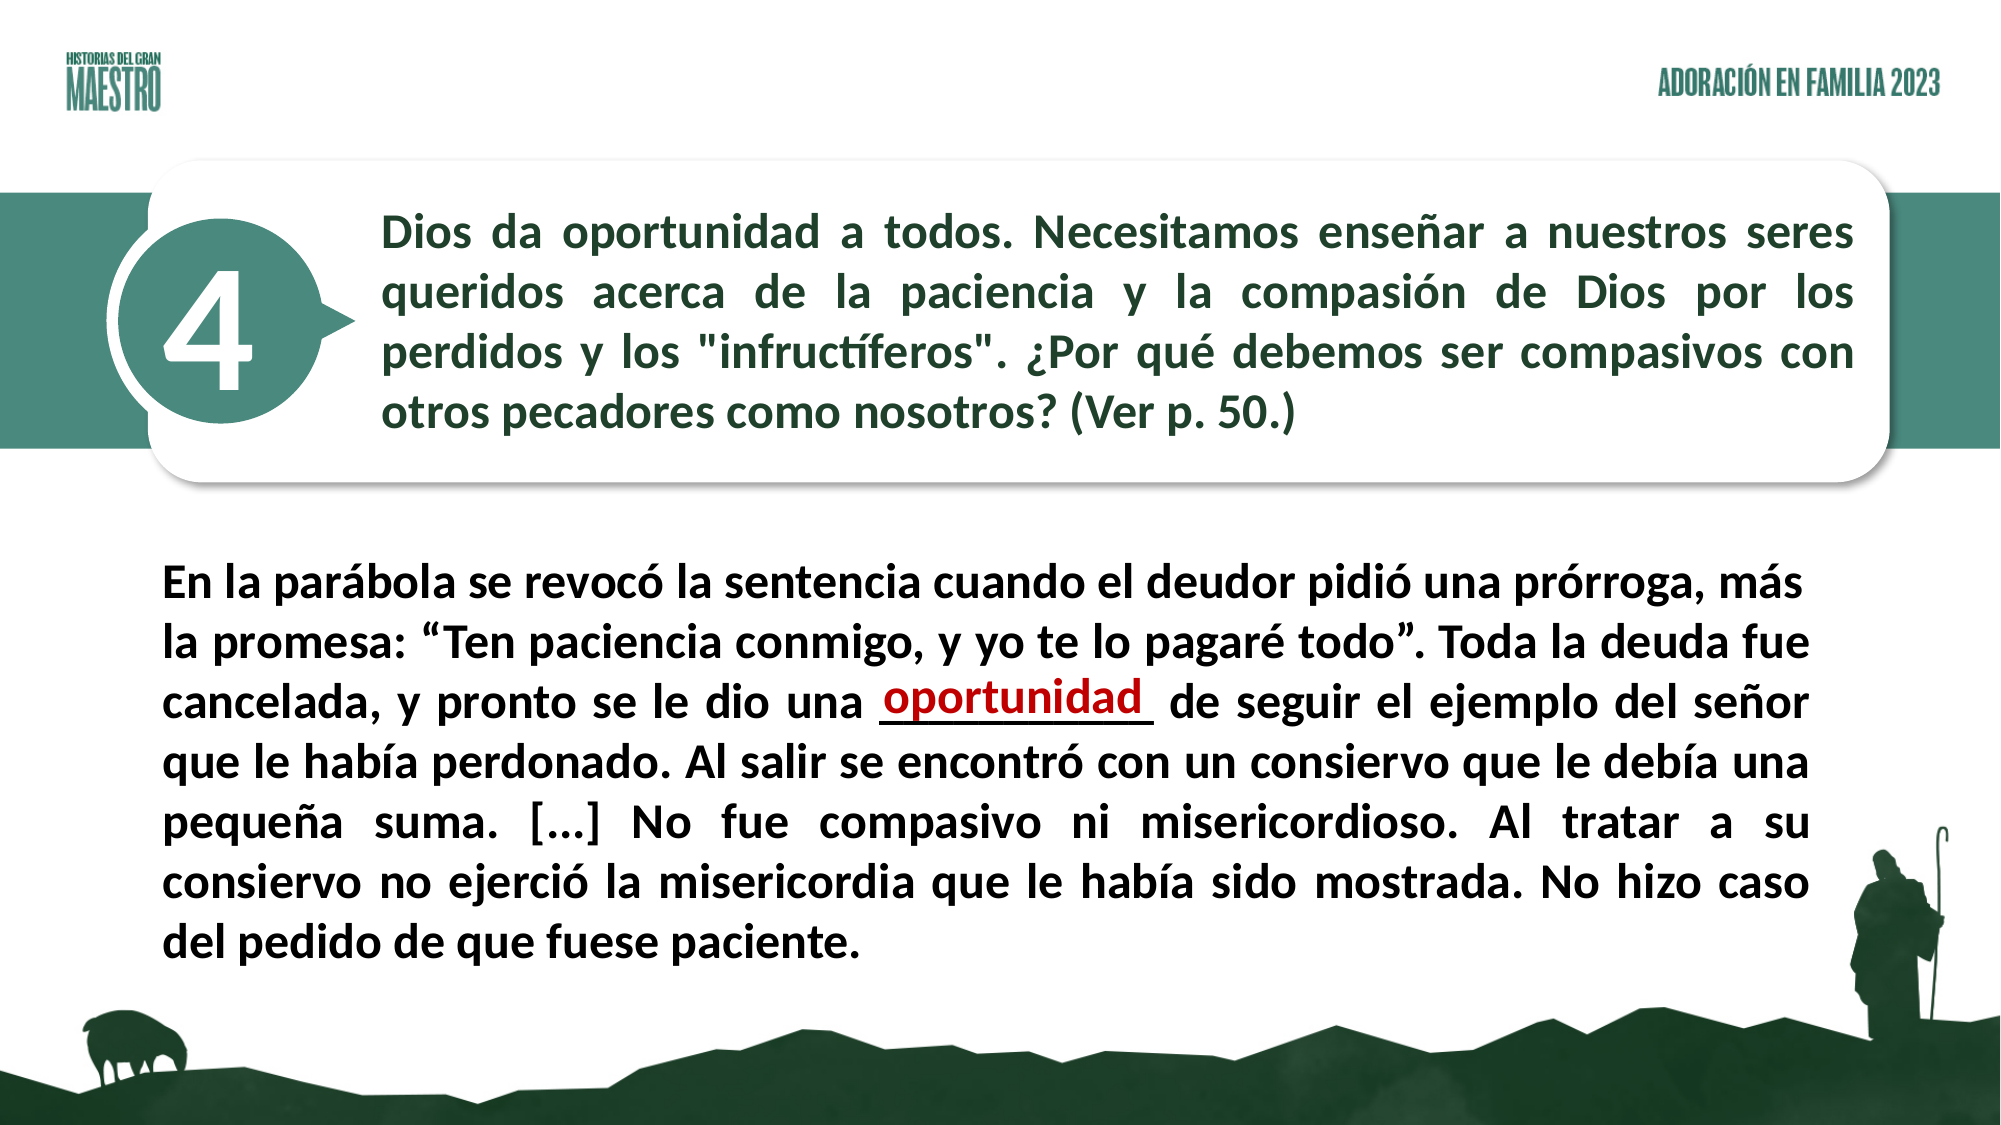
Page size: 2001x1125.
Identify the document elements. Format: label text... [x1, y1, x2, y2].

text_box En la parábola se revocó la sentencia cuando el deudor pidió una prórroga, más la promesa: “Ten paciencia conmigo, y yo te lo pagaré todo”. Toda la deuda fue cancelada, y pronto se le dio una ___________ de seguir el ejemplo del señor que le había perdonado. Al salir se encontró con un consiervo que le debía una pequeña suma. [...] No fue compasivo ni misericordioso. Al tratar a su consiervo no ejerció la misericordia que le había sido mostrada. No hizo caso del pedido de que fuese paciente. [147, 541, 1828, 977]
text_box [0, 160, 2000, 483]
picture [0, 0, 2001, 1125]
text_box oportunidad [868, 656, 1251, 732]
